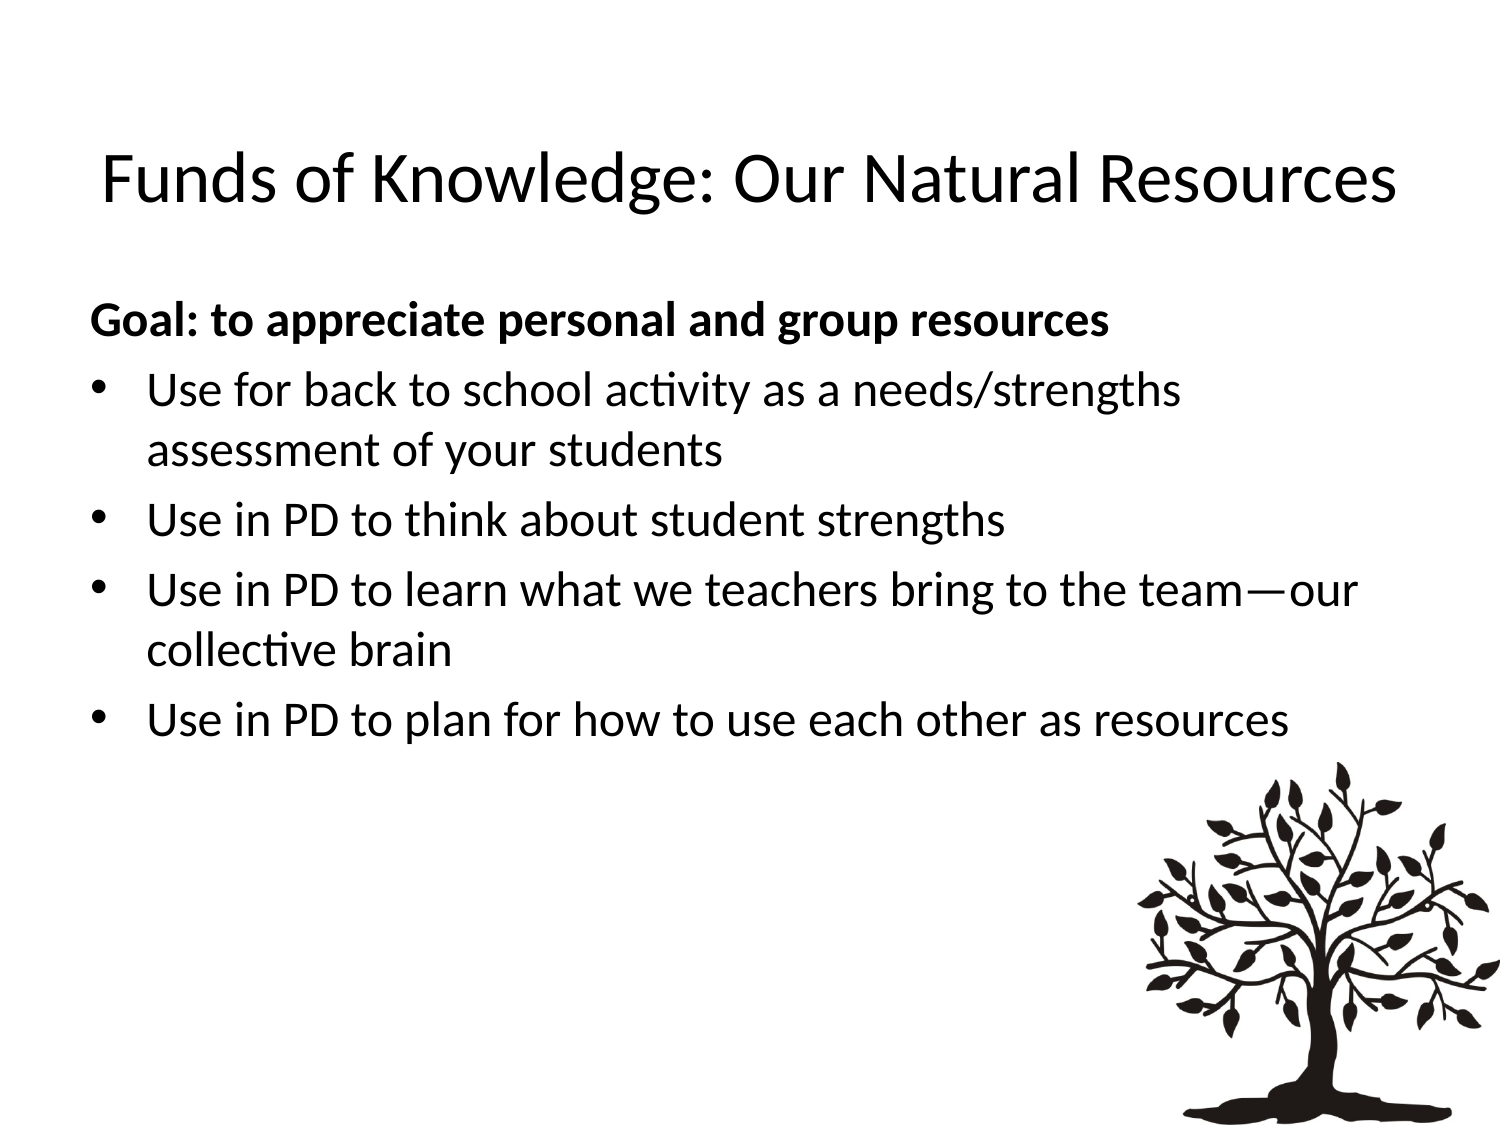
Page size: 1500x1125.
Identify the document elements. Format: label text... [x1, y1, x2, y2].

title Funds of Knowledge: Our Natural Resources [75, 45, 1425, 233]
list Goal: to appreciate personal and group resources Use for back to school activity as a needs/strengths assessment of your students Use in PD to think about student strengths Use in PD to learn what we teachers bring to the team—our collective brain Use in PD to plan for how to use each other as resources [75, 262, 1425, 1078]
picture [1137, 762, 1500, 1125]
